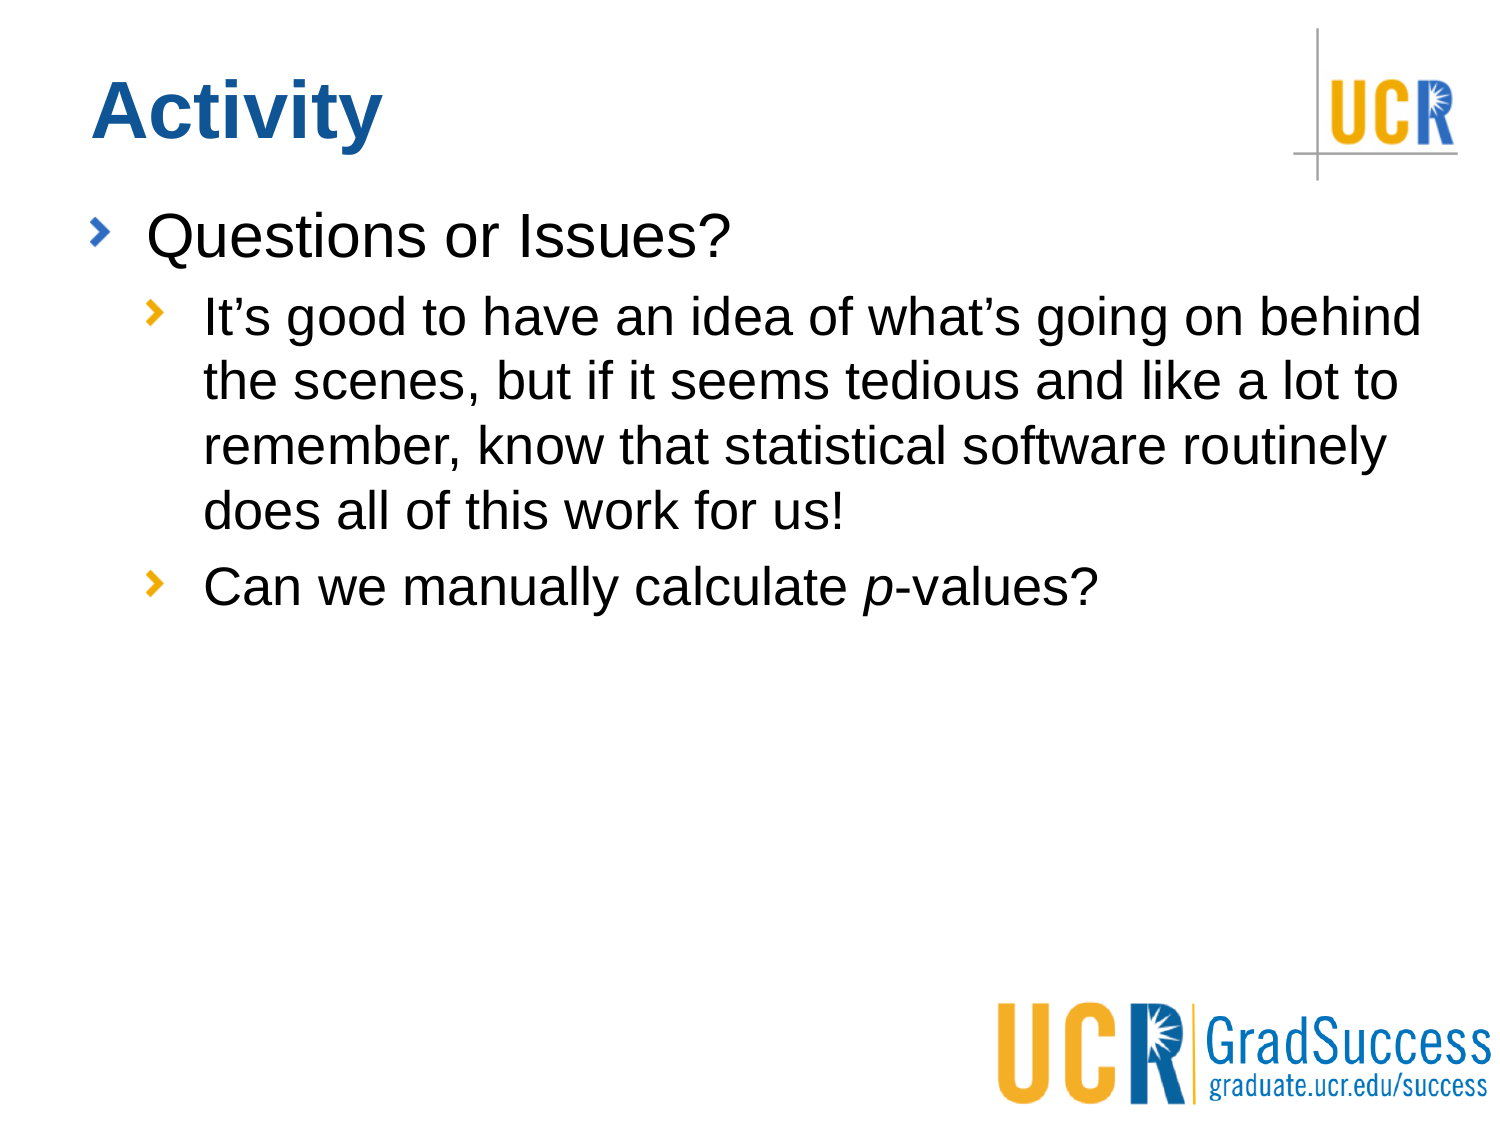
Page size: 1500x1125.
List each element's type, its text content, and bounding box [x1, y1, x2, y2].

picture [90, 217, 114, 248]
title Activity [75, 37, 1300, 163]
list Questions or Issues? It’s good to have an idea of what’s going on behind the scenes, but if it seems tedious and like a lot to remember, know that statistical software routinely does all of this work for us! Can we manually calculate p-values? [75, 187, 1475, 1025]
picture [1282, 0, 1500, 196]
picture [146, 299, 167, 327]
picture [146, 570, 167, 598]
